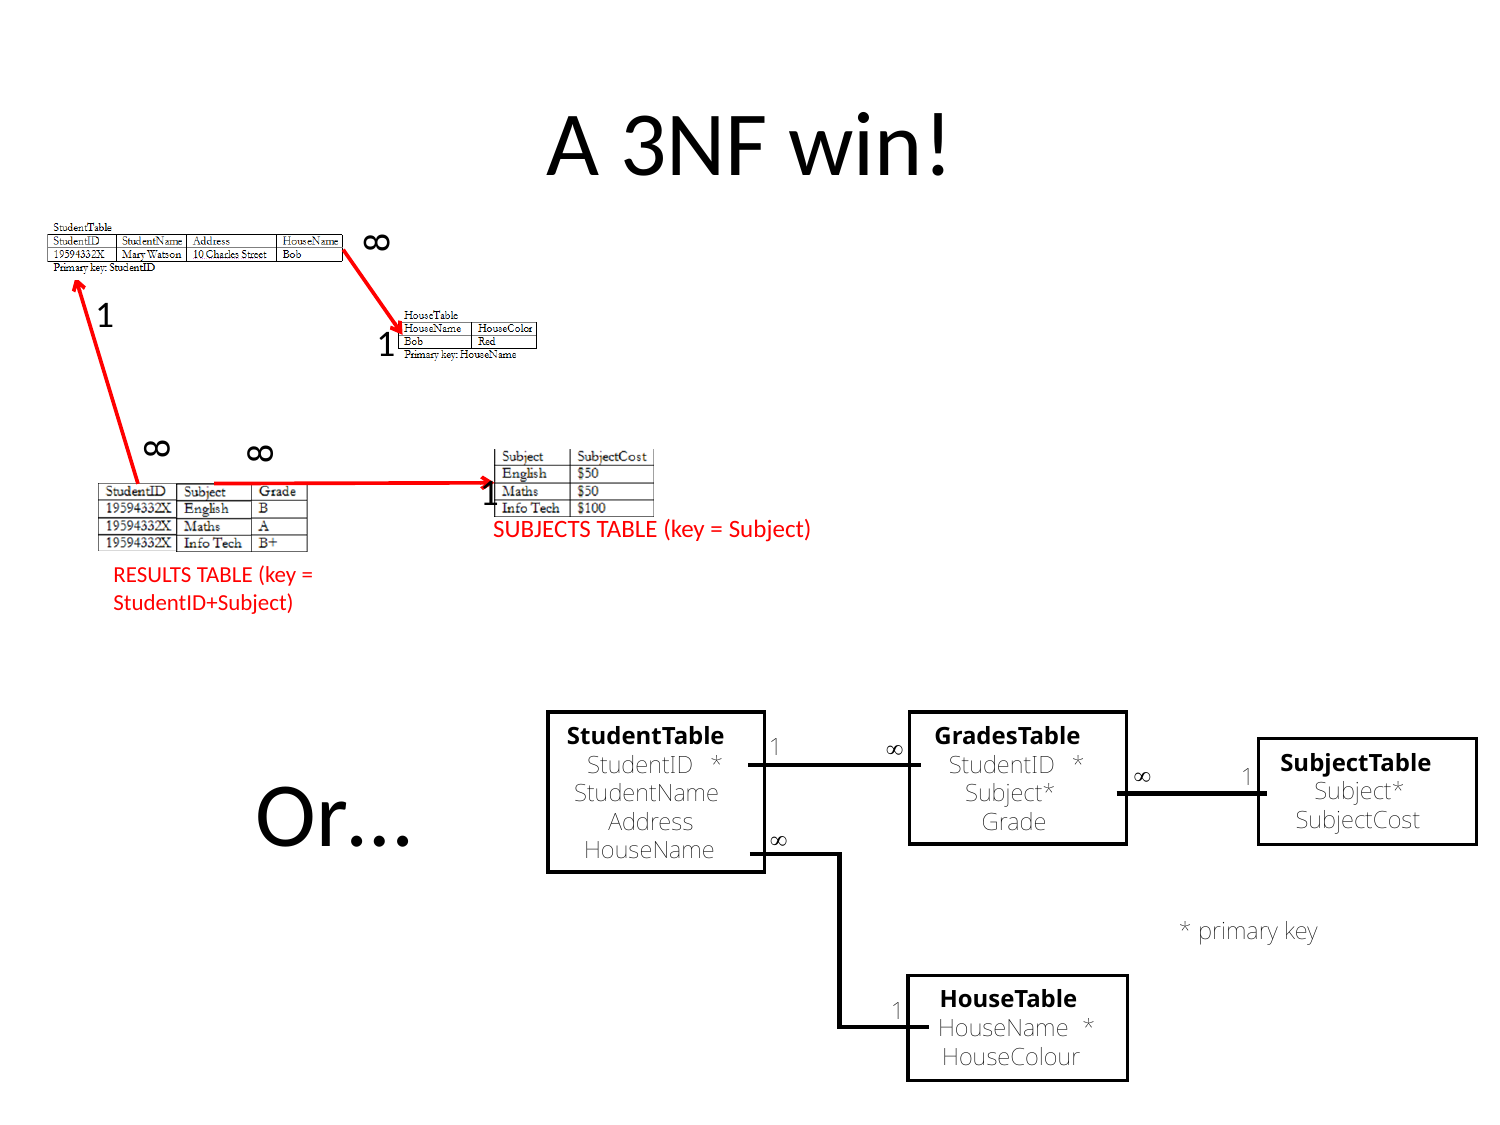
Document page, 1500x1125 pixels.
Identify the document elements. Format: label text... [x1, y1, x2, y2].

picture [539, 703, 1500, 1096]
text_box Or… [123, 716, 534, 904]
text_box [40, 219, 846, 624]
title A 3NF win! [75, 45, 1425, 233]
